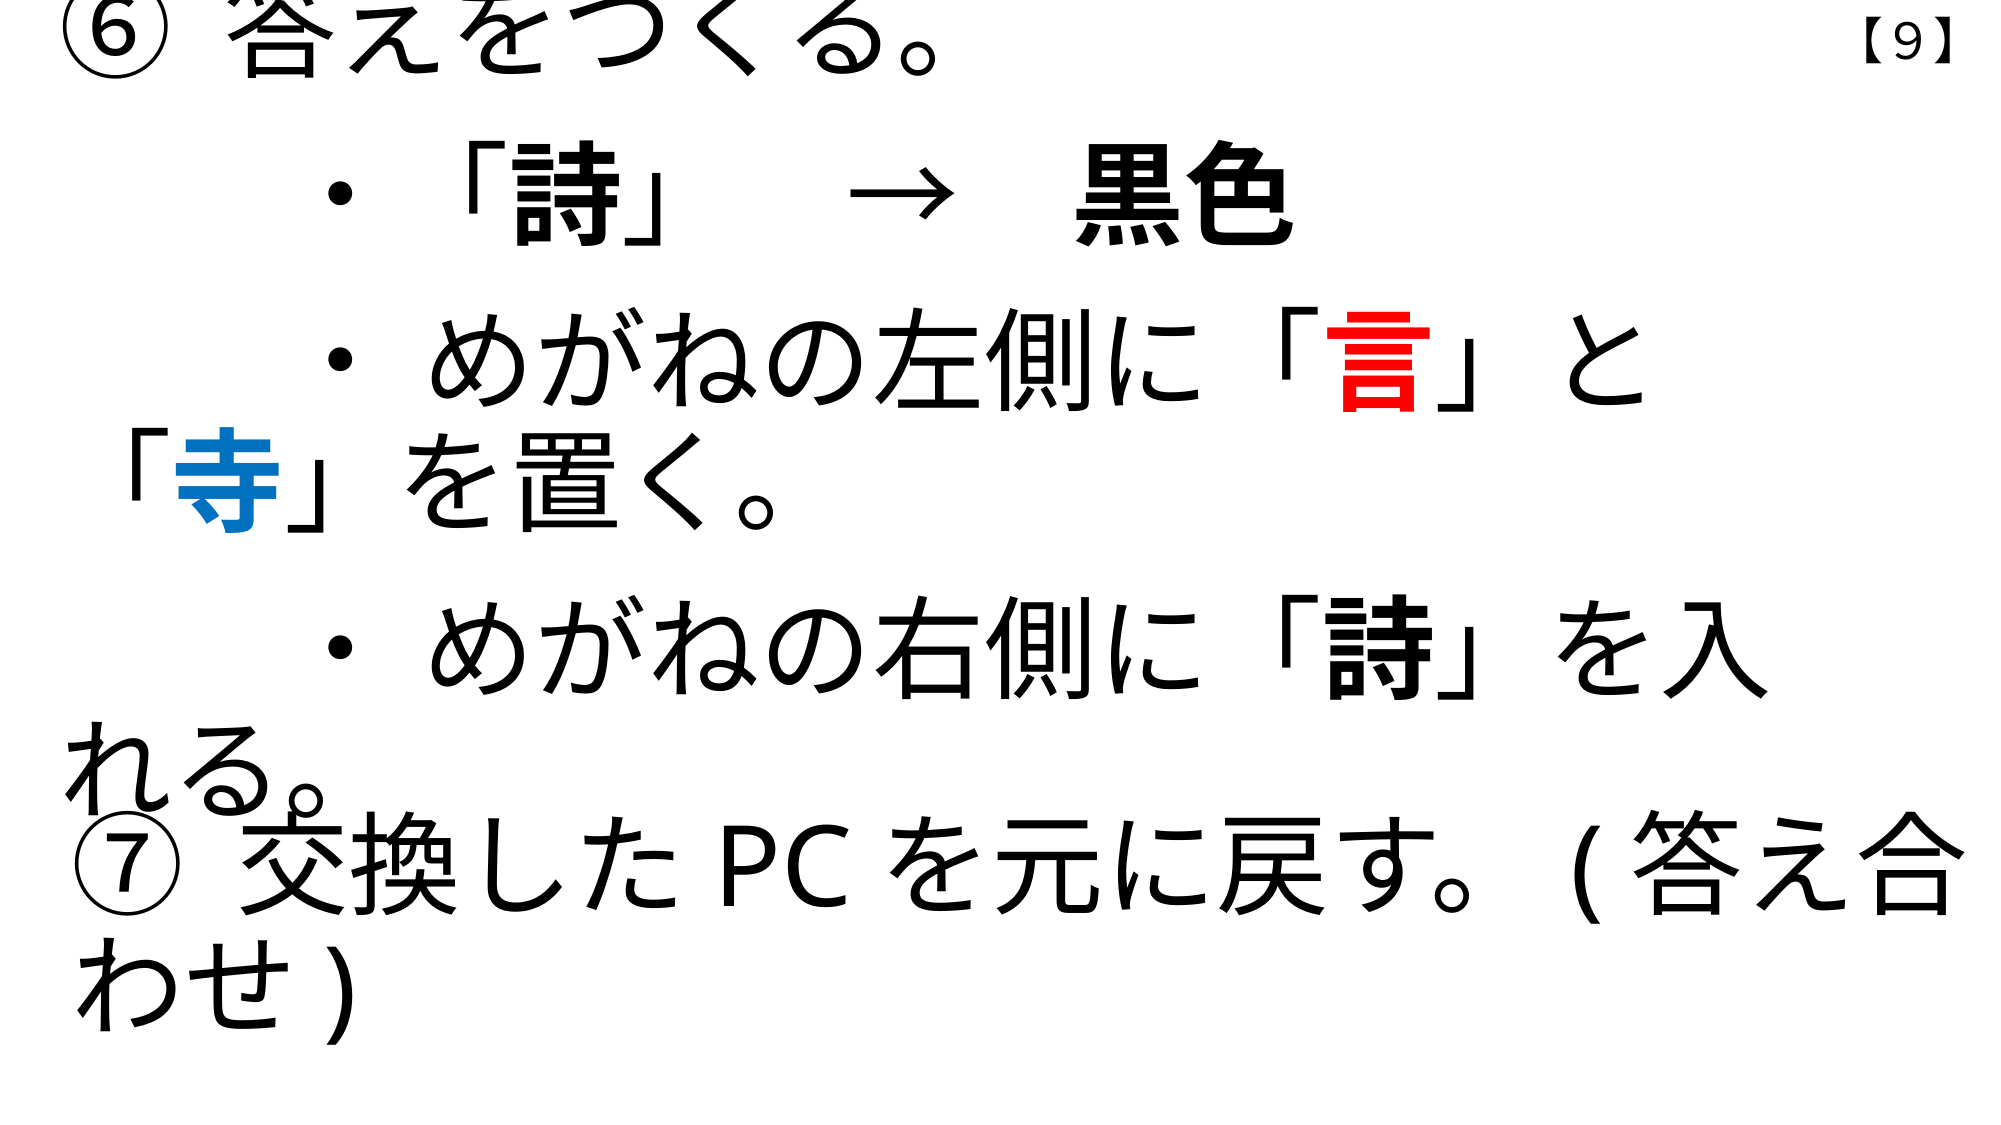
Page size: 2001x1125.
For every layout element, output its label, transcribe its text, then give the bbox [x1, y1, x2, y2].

title ⑥ 答えをつくる。 ・「詩」 → 黒色 ・ めがねの左側に「言」と「寺」を置く。 ・ めがねの右側に「詩」を入れる。 [44, 99, 1894, 845]
text_box ⑦ 交換したPCを元に戻す。(答え合わせ) [56, 844, 1986, 1017]
text_box 【９】 [1818, 1, 2000, 77]
